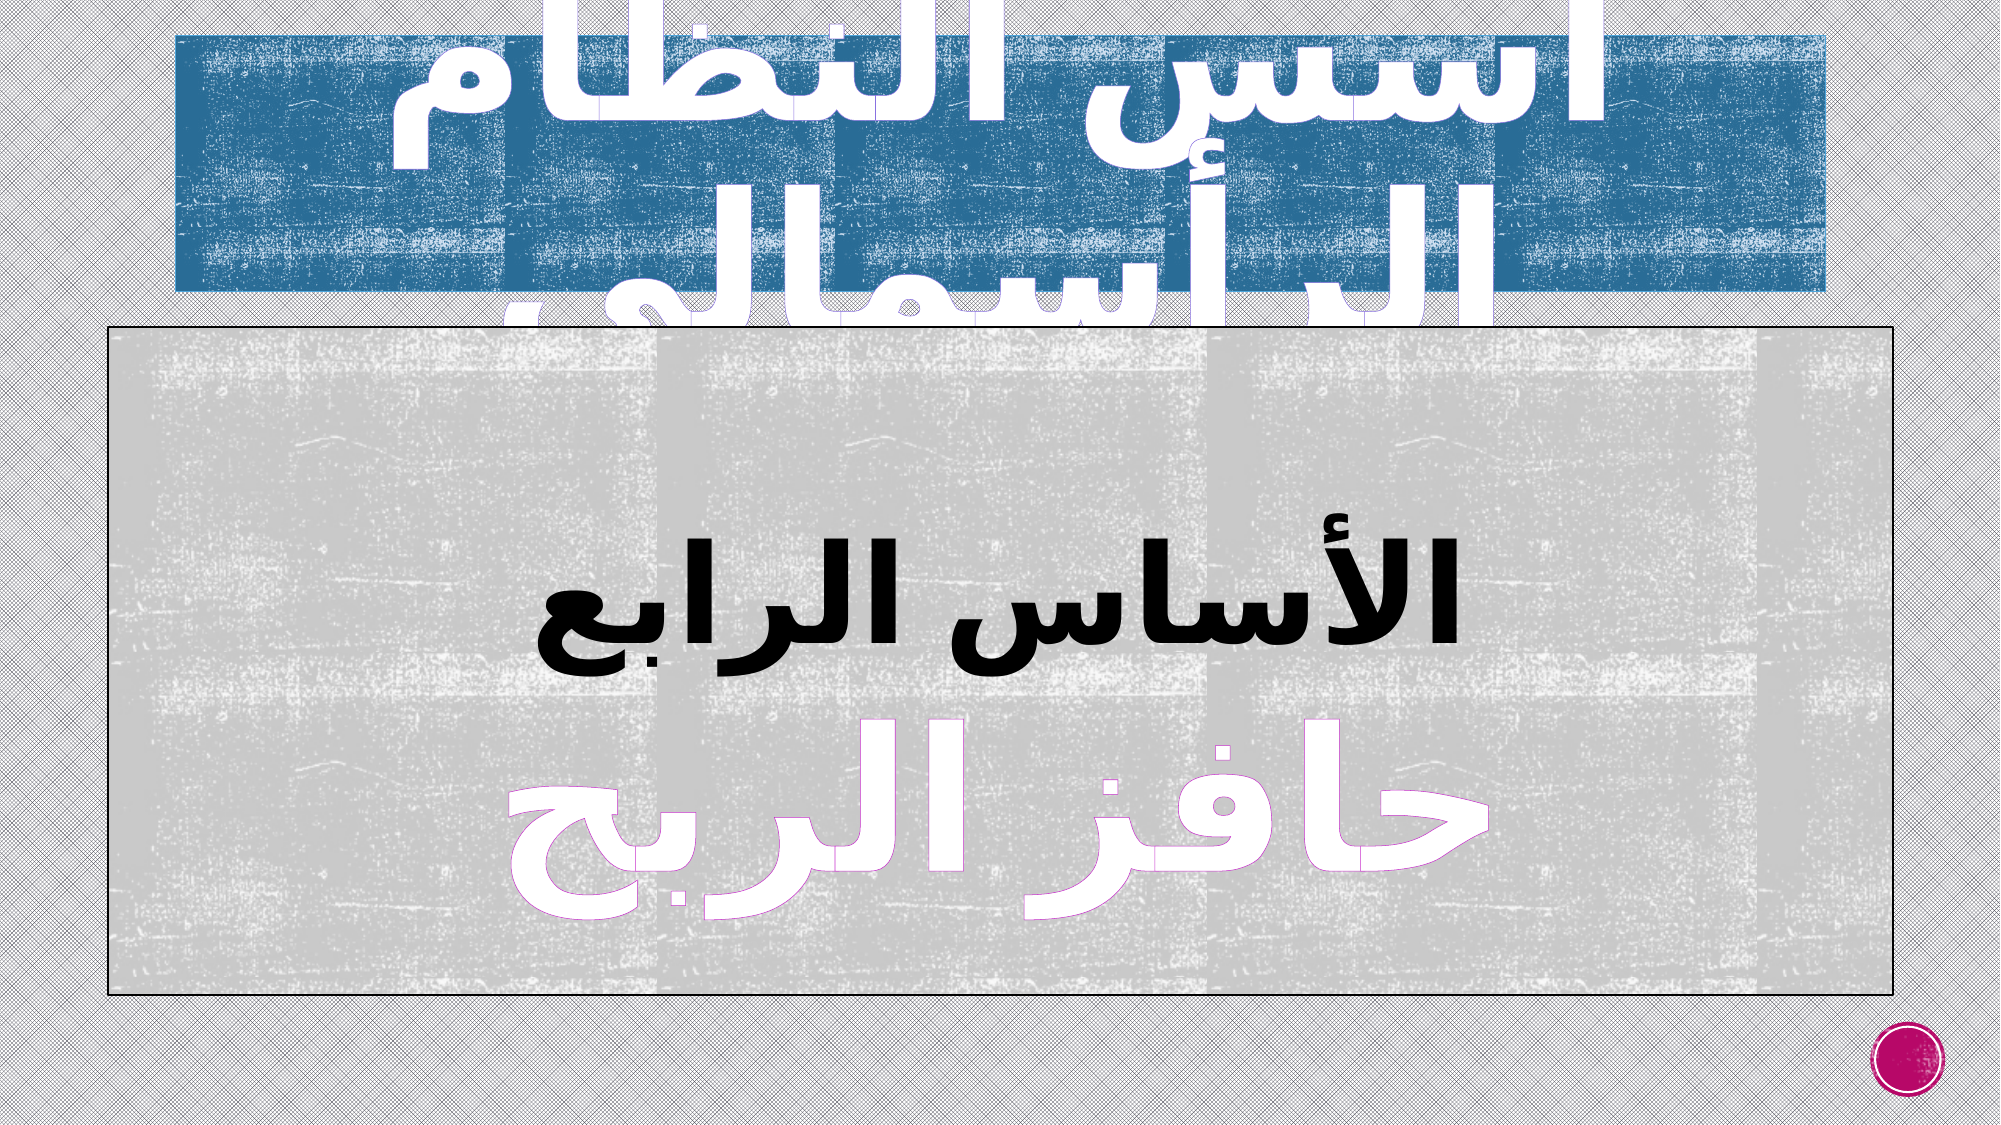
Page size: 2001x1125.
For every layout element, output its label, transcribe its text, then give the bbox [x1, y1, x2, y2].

list الأساس الرابع حافز الربح [107, 326, 1894, 996]
title أسس النظام الرأسمالي [175, 35, 1826, 292]
